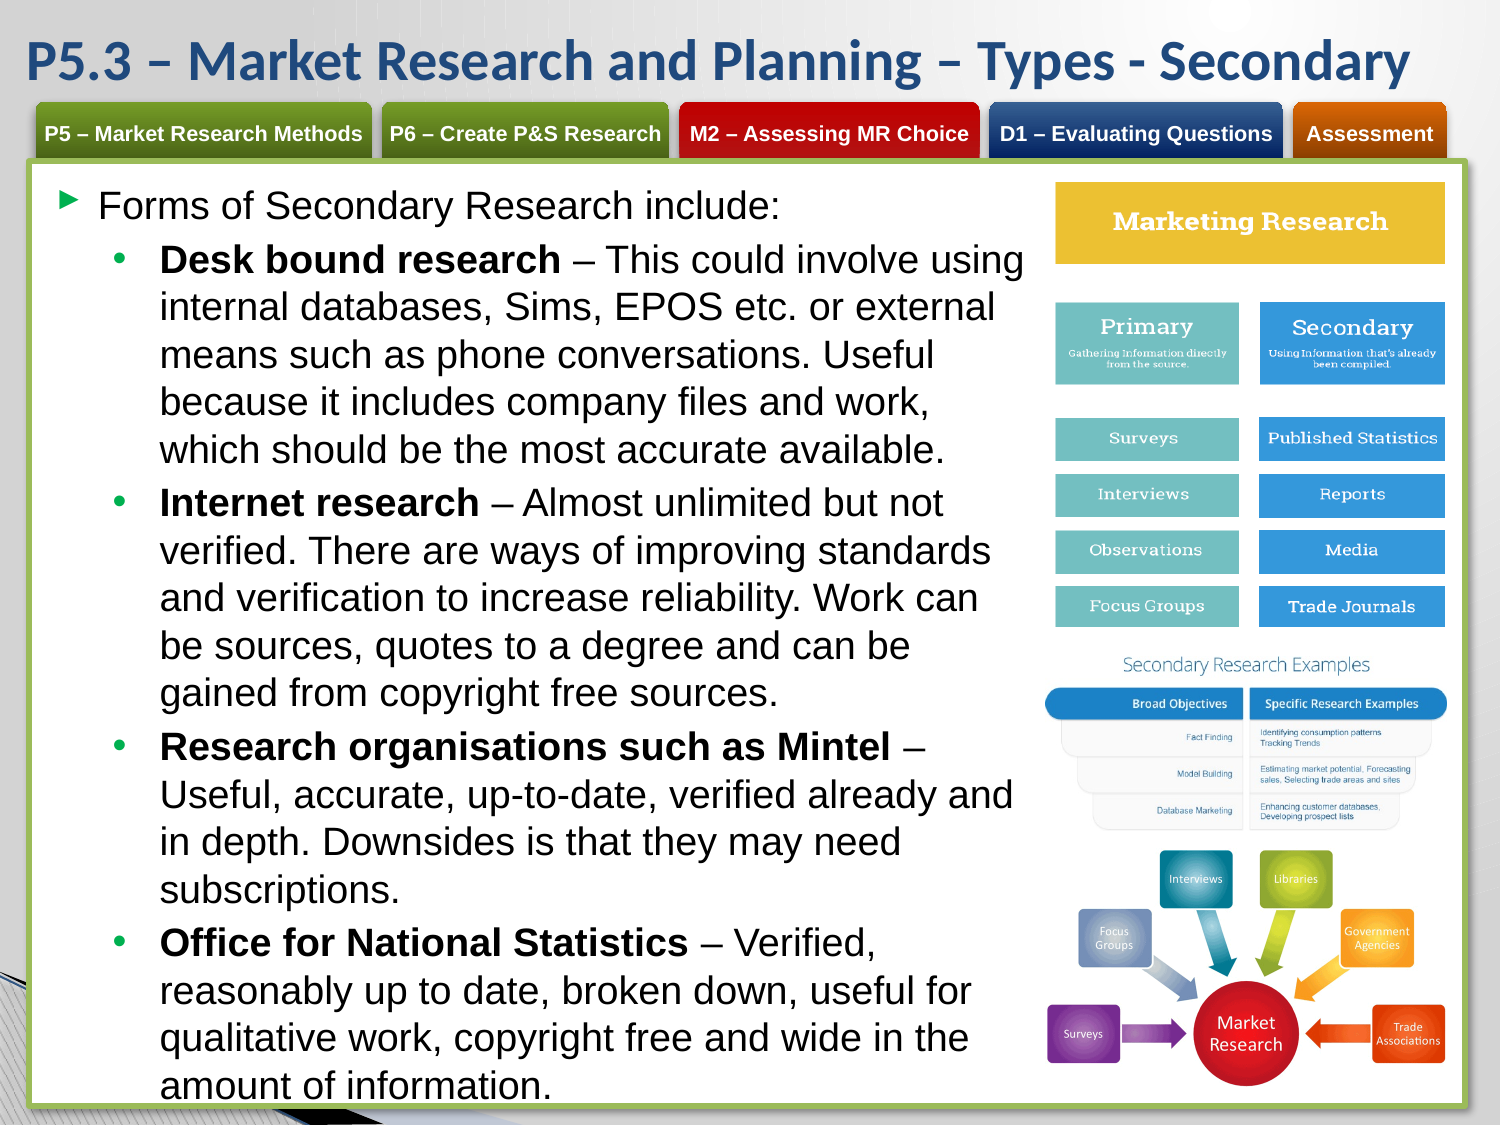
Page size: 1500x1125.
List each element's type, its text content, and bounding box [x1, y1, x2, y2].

picture [1045, 848, 1447, 1088]
list Forms of Secondary Research include: Desk bound research – This could involve using internal databases, Sims, EPOS etc. or external means such as phone conversations. Useful because it includes company files and work, which should be the most accurate available. Internet research – Almost unlimited but not verified. There are ways of improving standards and verification to increase reliability. Work can be sources, quotes to a degree and can be gained from copyright free sources. Research organisations such as Mintel – Useful, accurate, up-to-date, verified already and in depth. Downsides is that they may need subscriptions. Office for National Statistics – Verified, reasonably up to date, broken down, useful for qualitative work, copyright free and wide in the amount of information. [41, 172, 1046, 1118]
title P5.3 – Market Research and Planning – Types - Secondary [11, 11, 1465, 102]
picture [1045, 182, 1447, 628]
picture [289, 1118, 303, 1125]
picture [1045, 656, 1447, 831]
